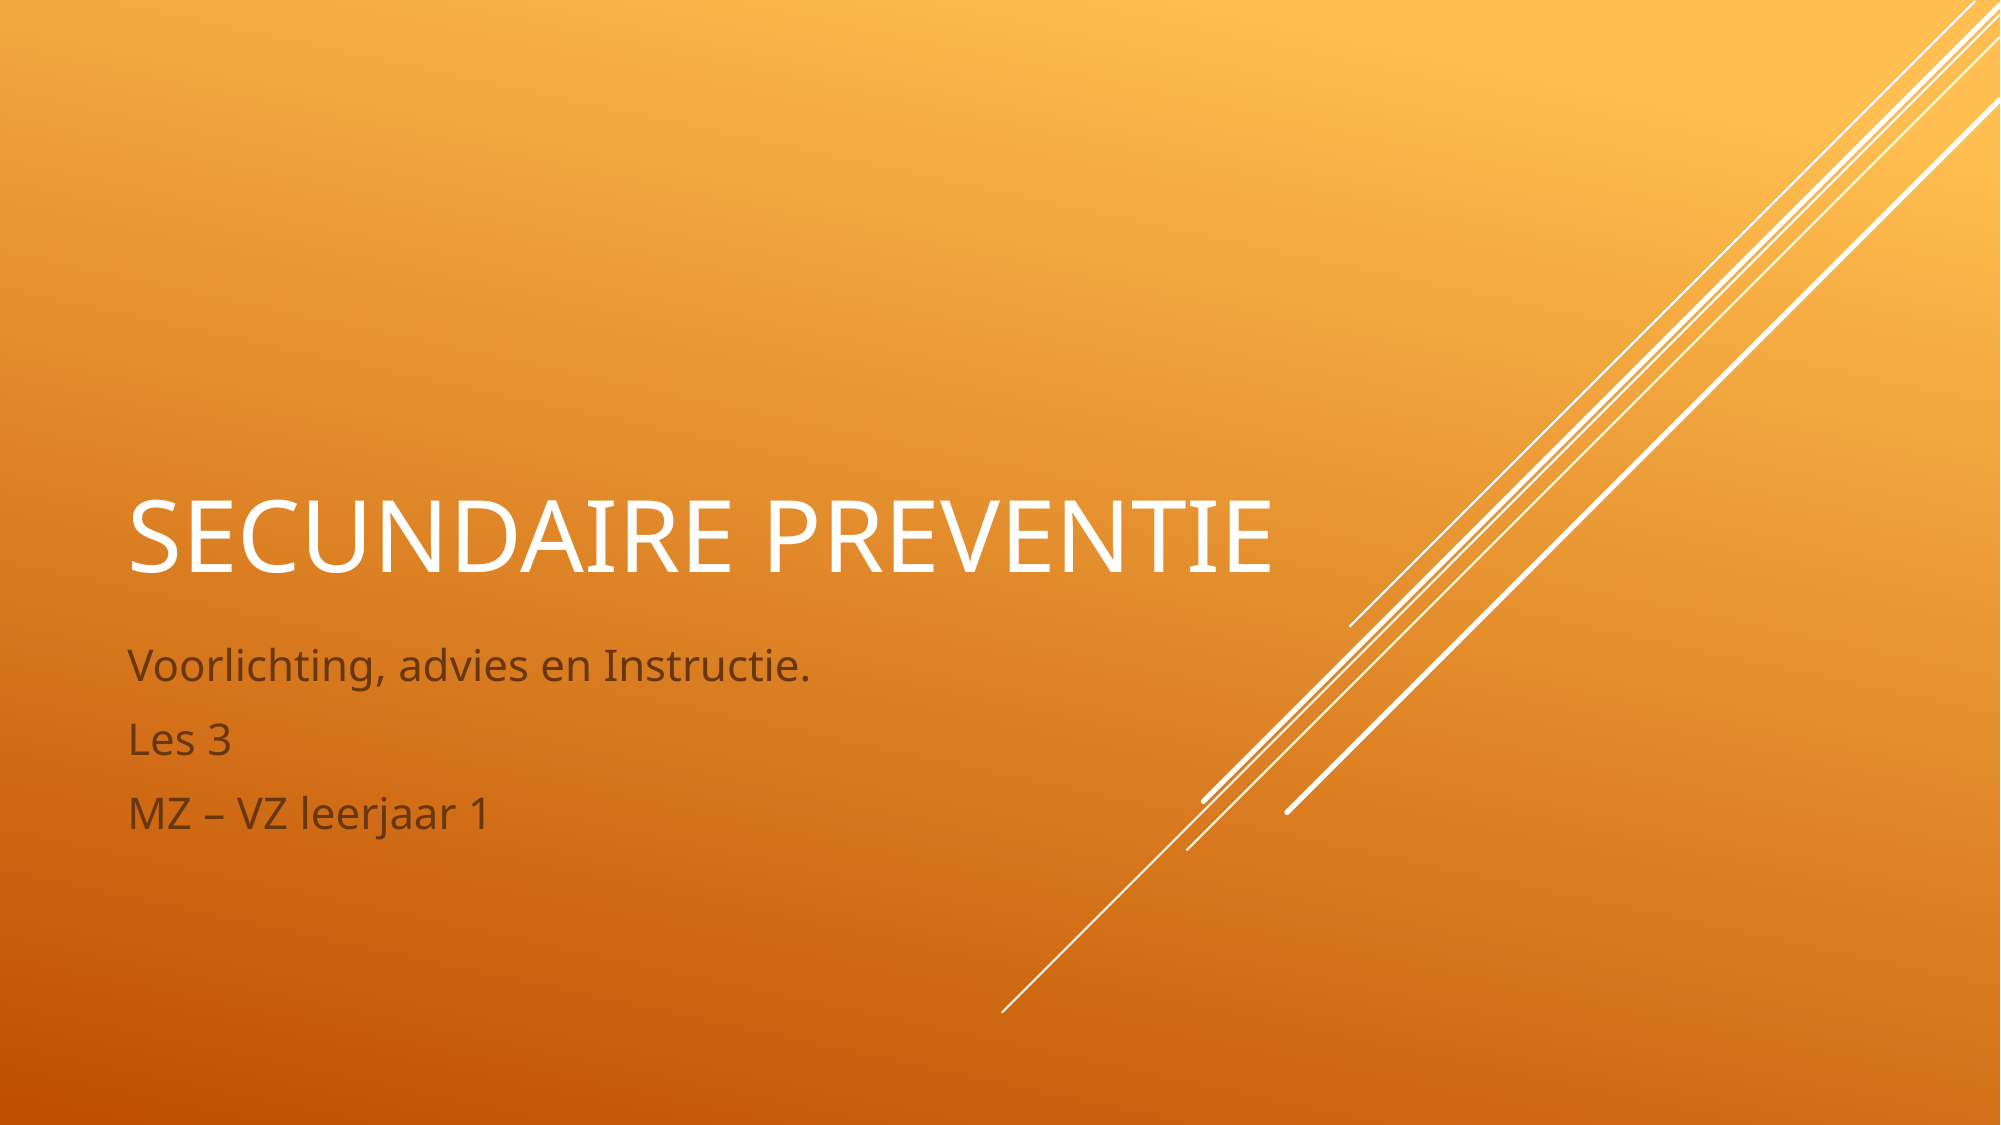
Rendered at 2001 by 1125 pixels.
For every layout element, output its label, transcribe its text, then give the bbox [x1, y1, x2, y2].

title Secundaire preventie [112, 112, 1425, 600]
subtitle Voorlichting, advies en Instructie. Les 3 MZ – VZ leerjaar 1 [112, 630, 1163, 950]
